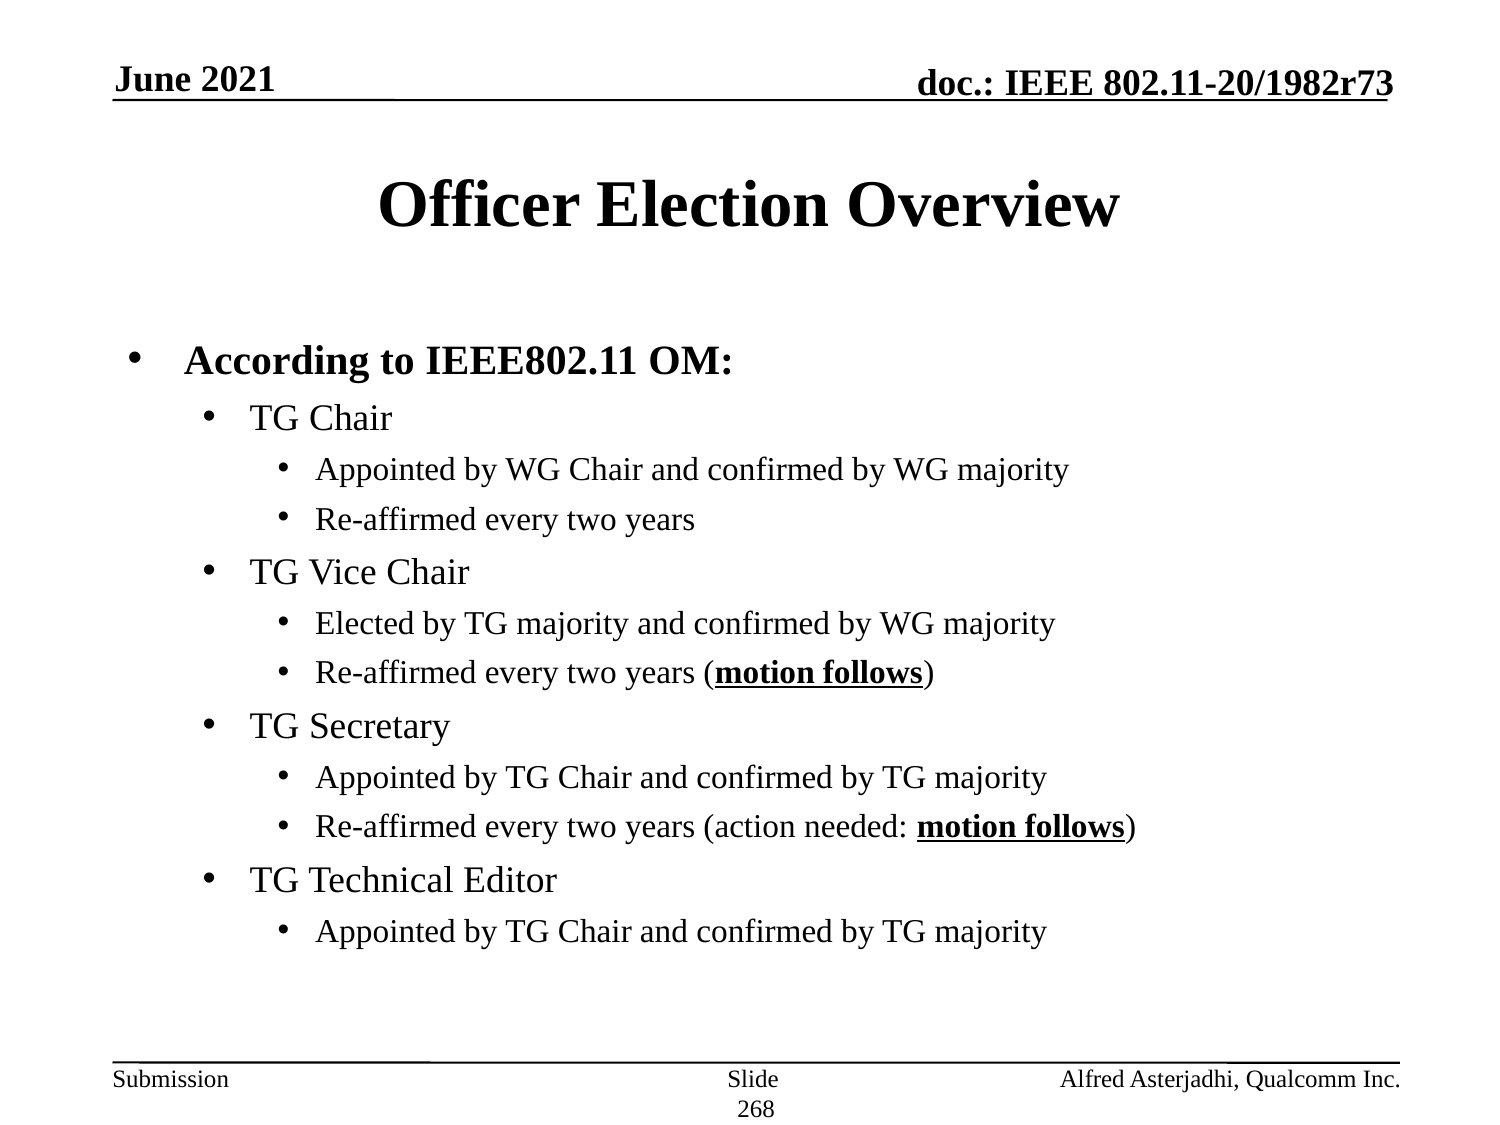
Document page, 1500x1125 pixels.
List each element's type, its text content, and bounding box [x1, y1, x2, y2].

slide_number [114, 54, 423, 100]
list According to IEEE802.11 OM: TG Chair Appointed by WG Chair and confirmed by WG majority Re-affirmed every two years TG Vice Chair Elected by TG majority and confirmed by WG majority Re-affirmed every two years (motion follows) TG Secretary Appointed by TG Chair and confirmed by TG majority Re-affirmed every two years (action needed: motion follows) TG Technical Editor Appointed by TG Chair and confirmed by TG majority [112, 324, 1388, 1000]
title Officer Election Overview [112, 112, 1388, 288]
slide_number Slide 268 [712, 1061, 800, 1123]
footer Alfred Asterjadhi, Qualcomm Inc. [878, 1061, 1402, 1093]
